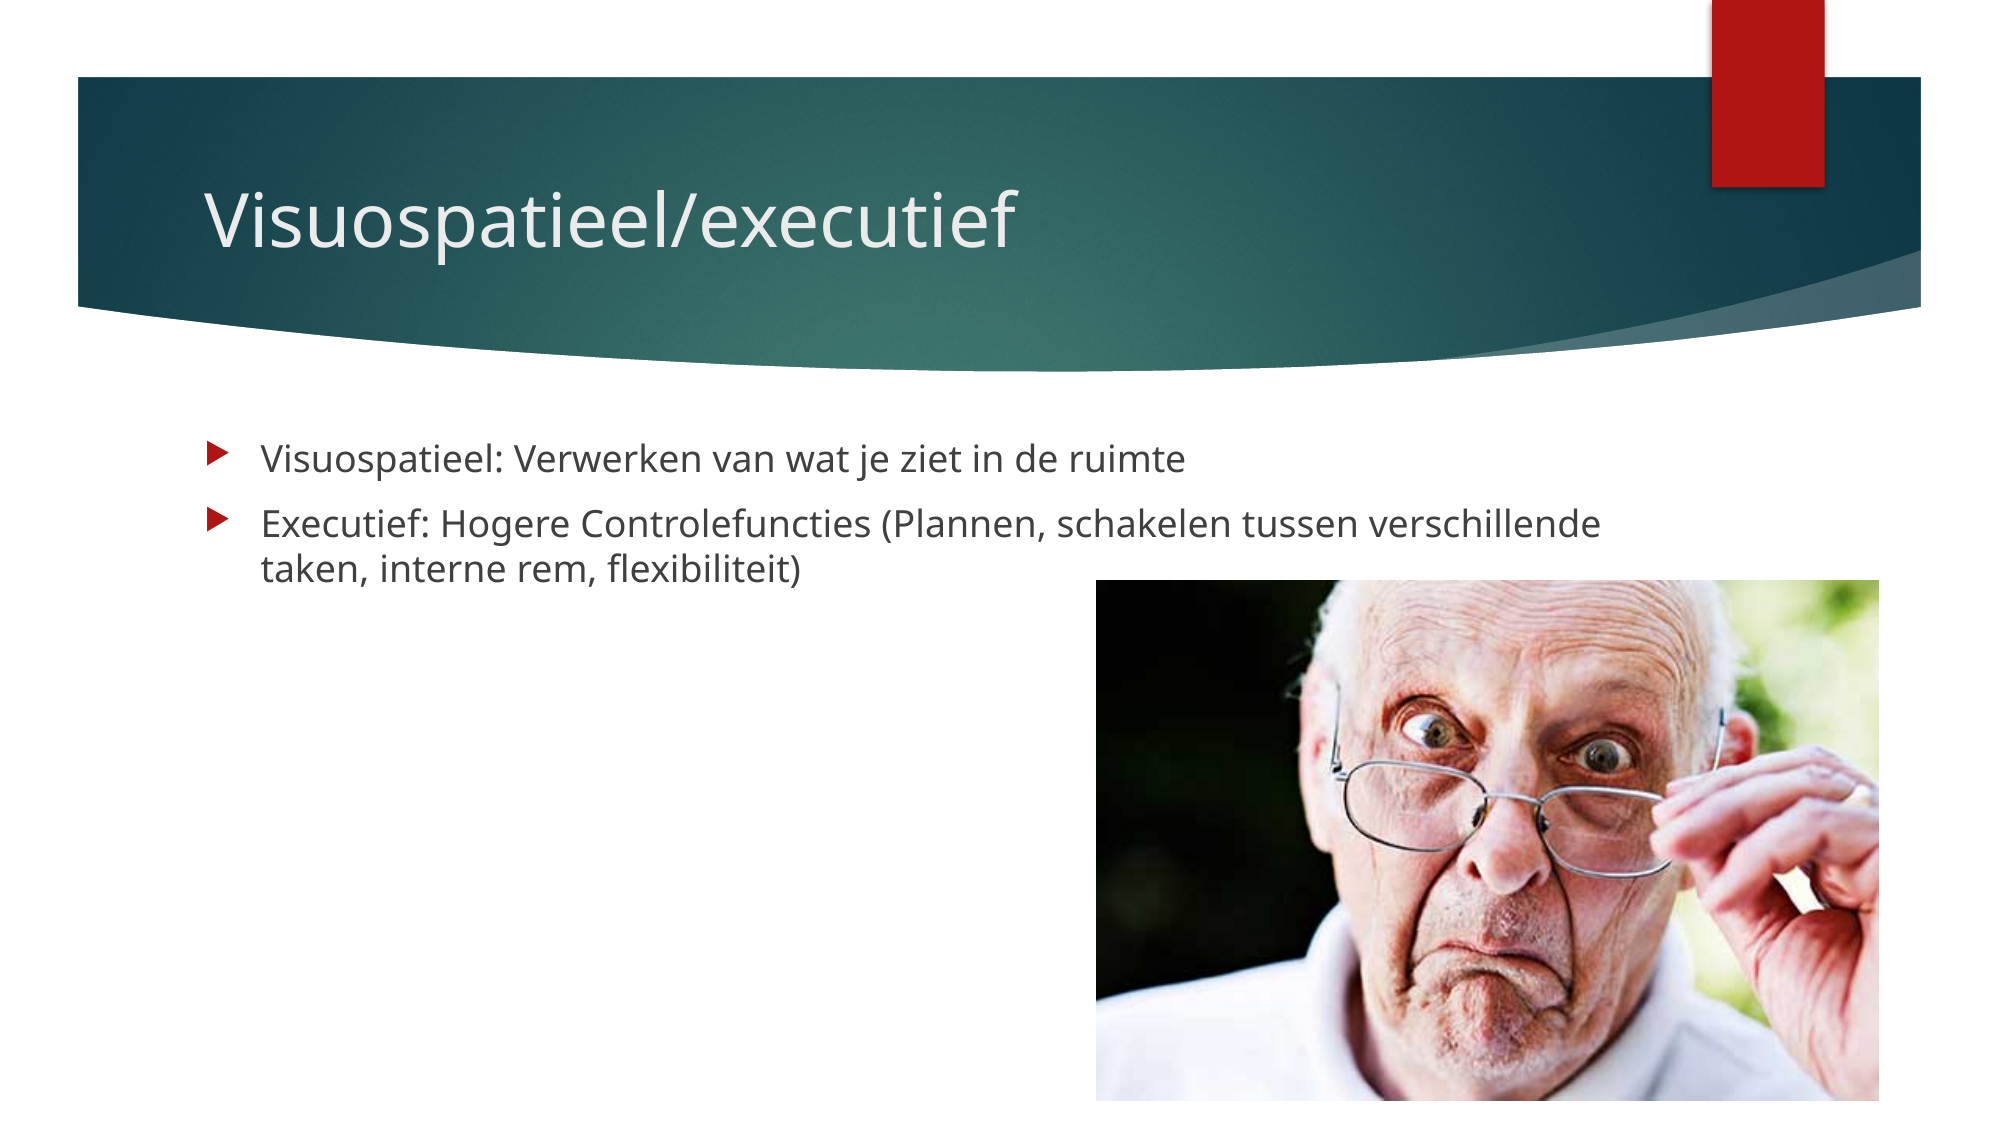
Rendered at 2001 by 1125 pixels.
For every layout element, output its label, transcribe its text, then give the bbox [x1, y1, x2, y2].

picture [1096, 580, 1879, 1101]
title Visuospatieel/executief [189, 159, 1638, 276]
list Visuospatieel: Verwerken van wat je ziet in de ruimte Executief: Hogere Controlefuncties (Plannen, schakelen tussen verschillende taken, interne rem, flexibiliteit) [189, 427, 1638, 988]
